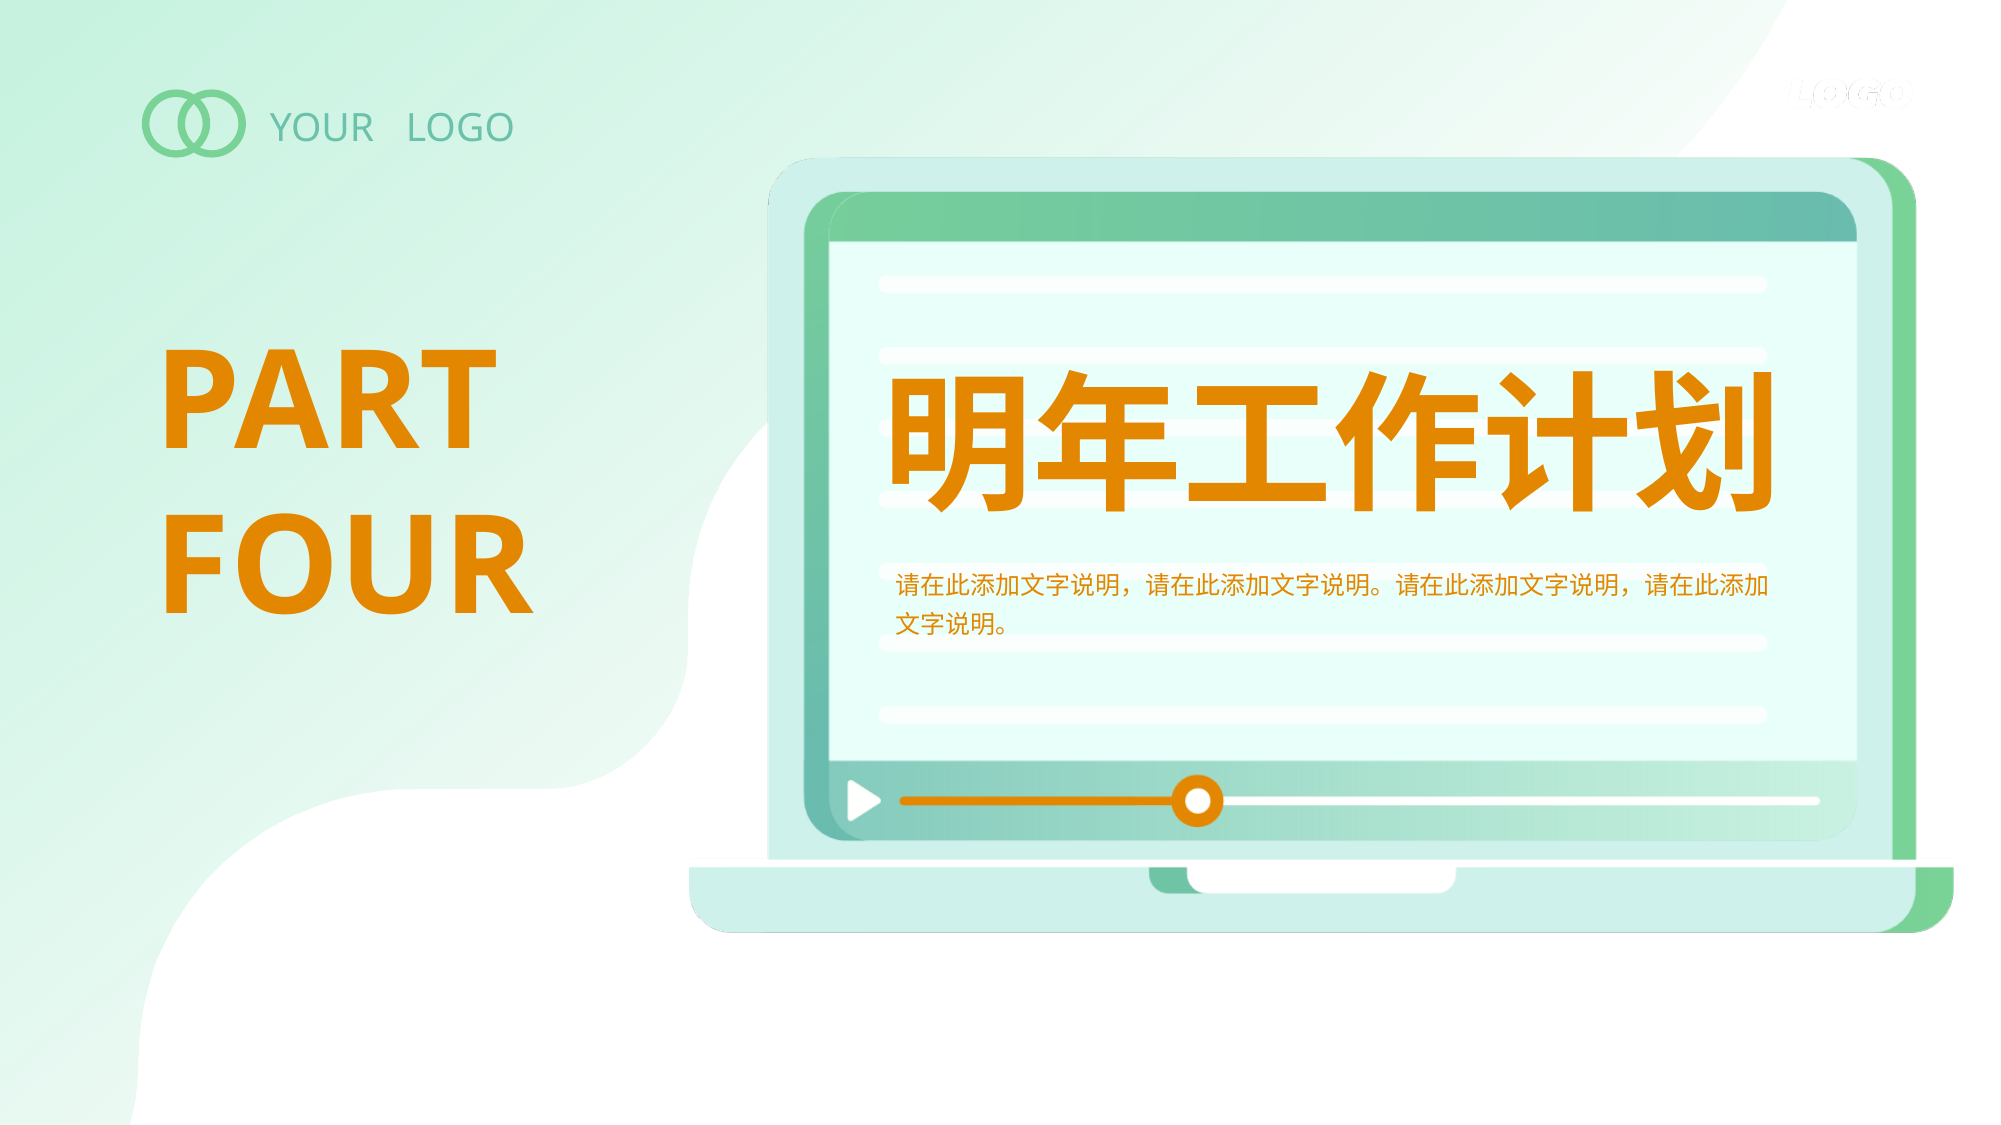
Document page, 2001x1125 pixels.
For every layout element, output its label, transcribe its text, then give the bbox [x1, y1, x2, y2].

text_box [0, 0, 1786, 1125]
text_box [141, 89, 533, 158]
picture [1785, 78, 1914, 109]
picture [689, 157, 1954, 934]
text_box PART FOUR [139, 303, 689, 649]
